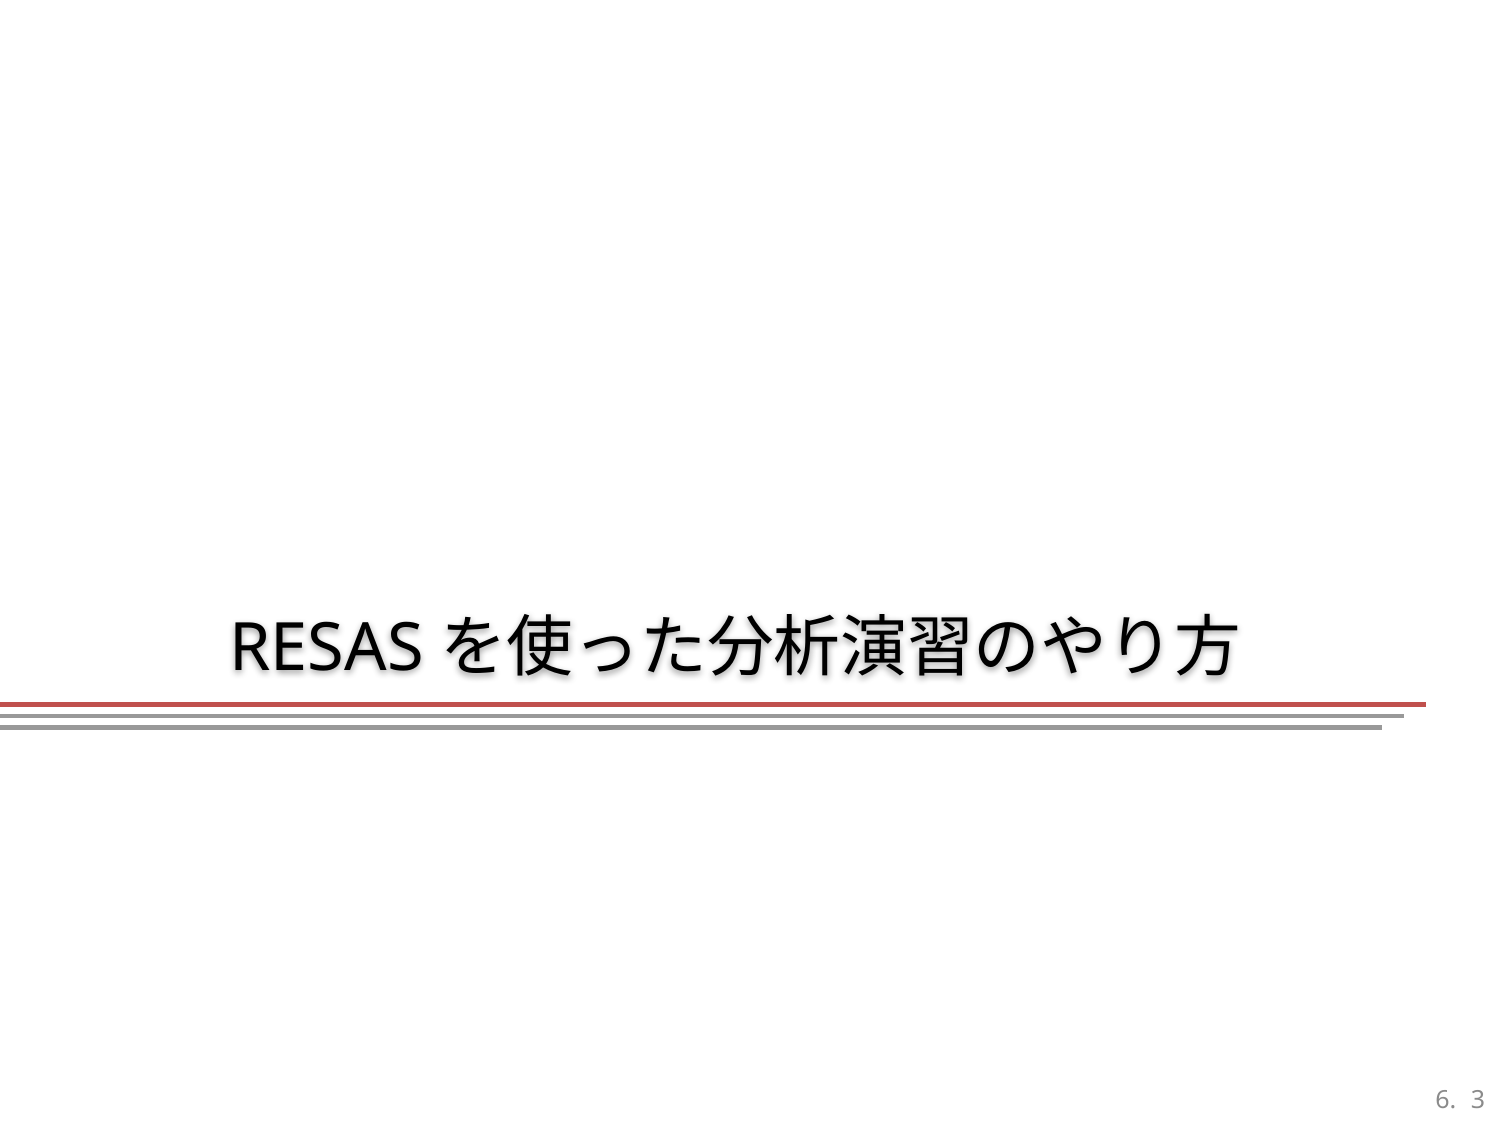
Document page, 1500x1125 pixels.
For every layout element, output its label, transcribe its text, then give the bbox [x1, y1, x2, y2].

text_box RESASを使った分析演習のやり方 [18, 596, 1452, 692]
slide_number 2 [1381, 1065, 1500, 1125]
